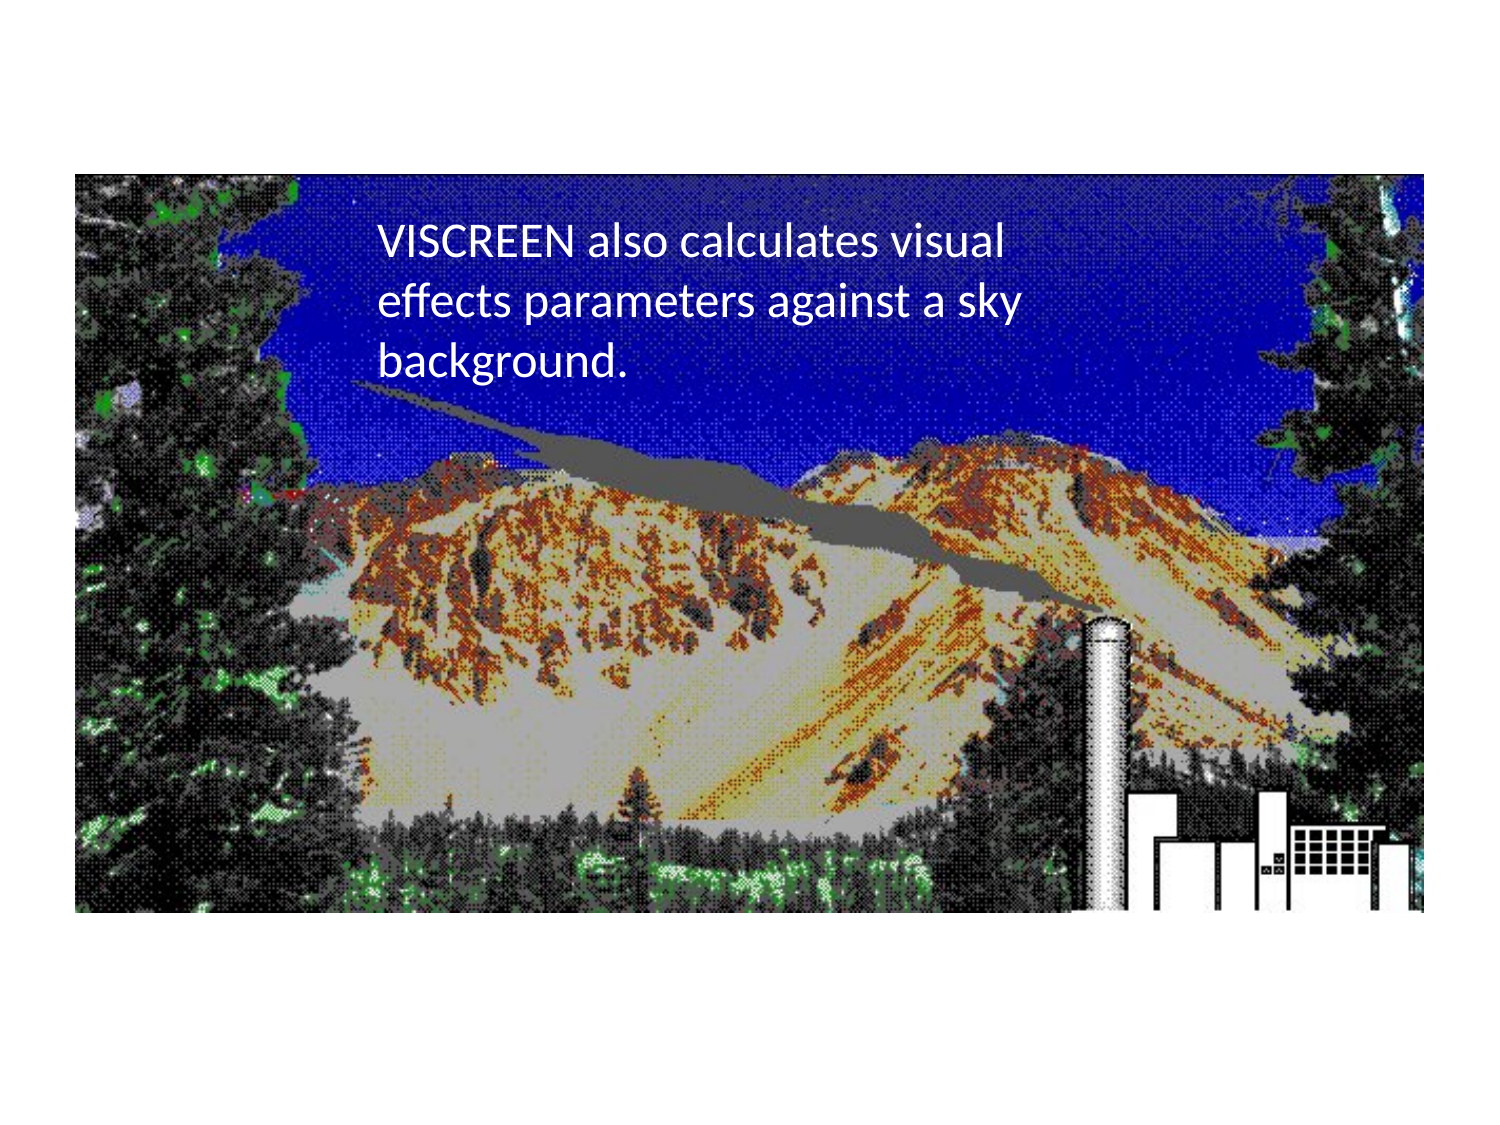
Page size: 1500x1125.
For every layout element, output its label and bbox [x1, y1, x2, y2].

picture [74, 174, 1424, 913]
